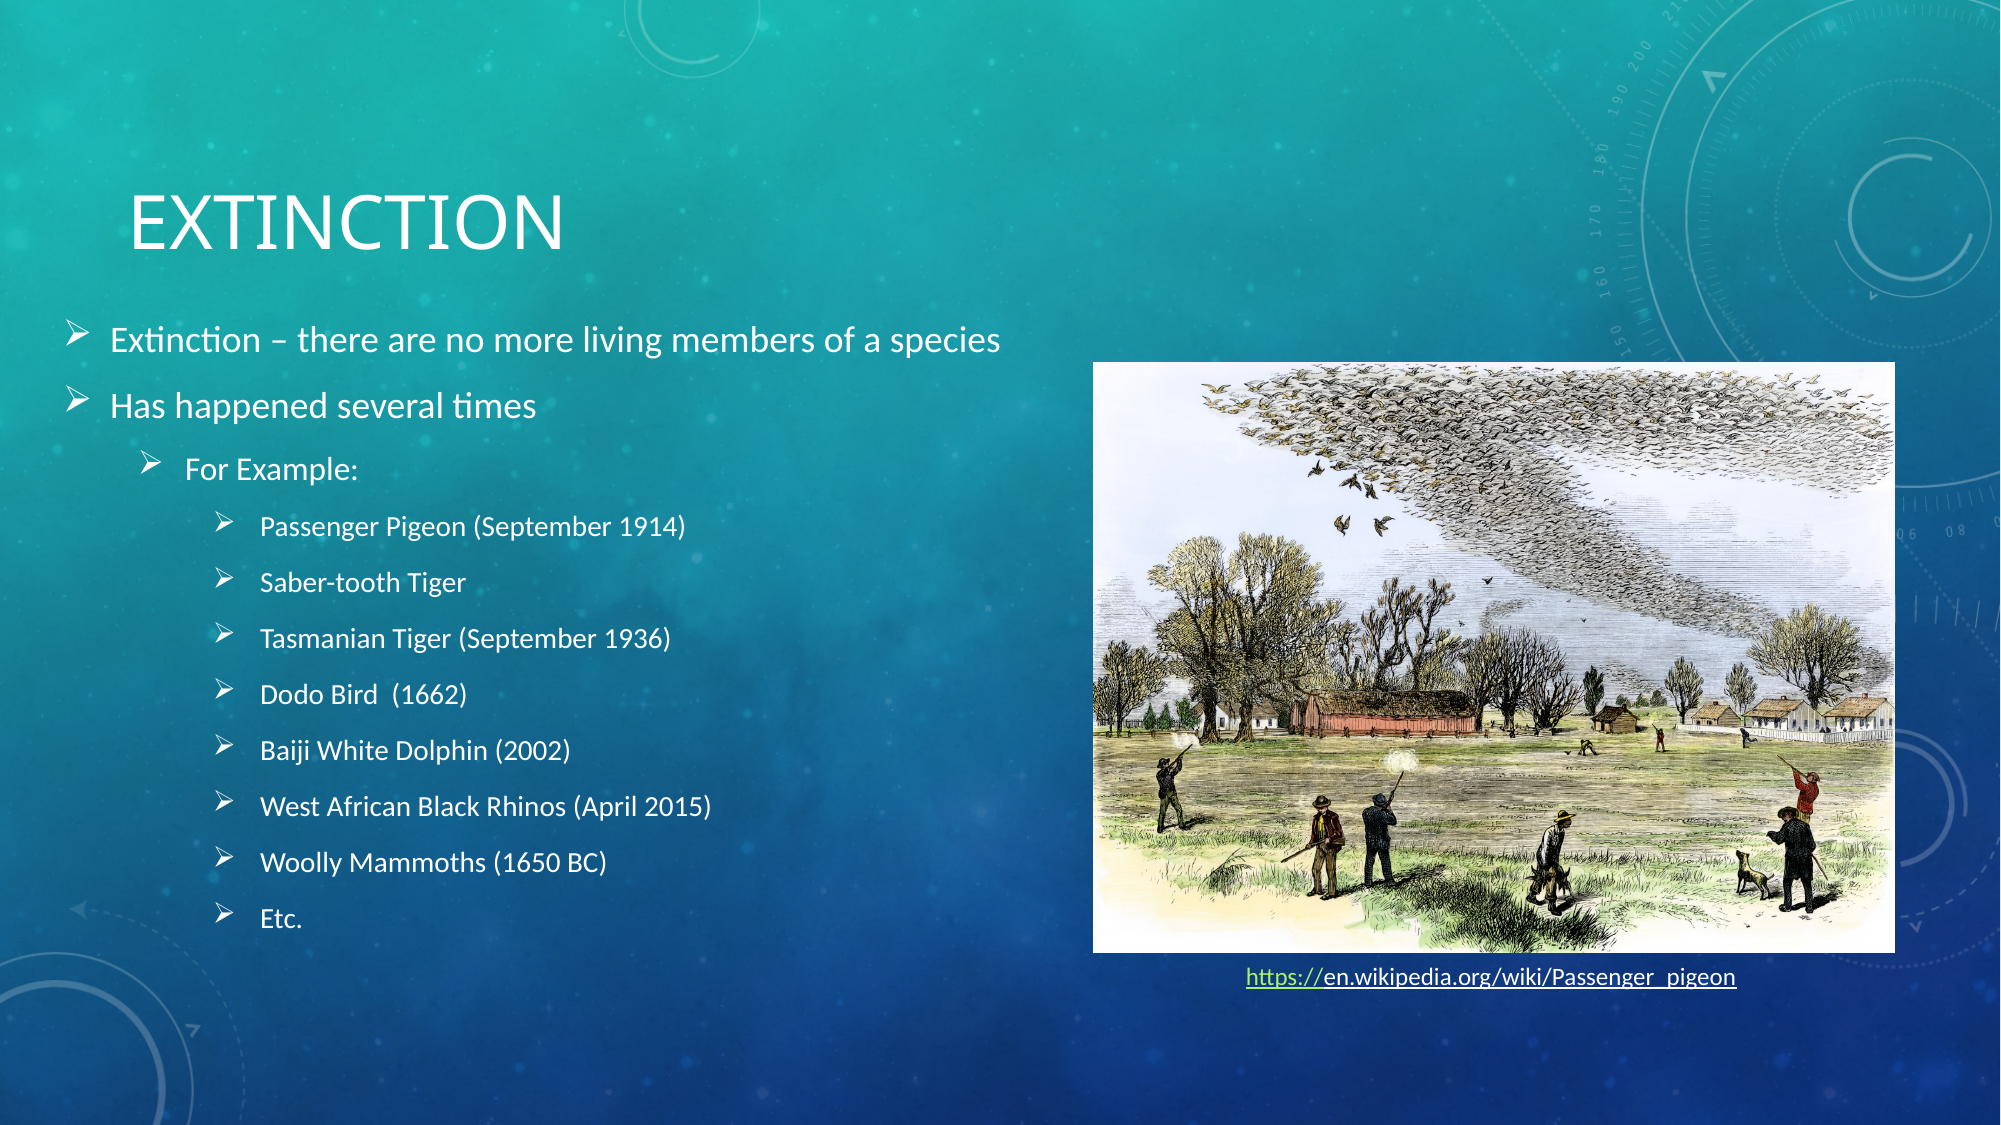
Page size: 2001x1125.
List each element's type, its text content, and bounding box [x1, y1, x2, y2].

picture [0, 0, 2001, 1125]
list Extinction – there are no more living members of a species Has happened several times For Example: Passenger Pigeon (September 1914) Saber-tooth Tiger Tasmanian Tiger (September 1936) Dodo Bird (1662) Baiji White Dolphin (2002) West African Black Rhinos (April 2015) Woolly Mammoths (1650 BC) Etc. [48, 271, 1775, 1044]
title Extinction [112, 99, 1775, 271]
text_box https://en.wikipedia.org/wiki/Passenger_pigeon [1231, 963, 1757, 998]
